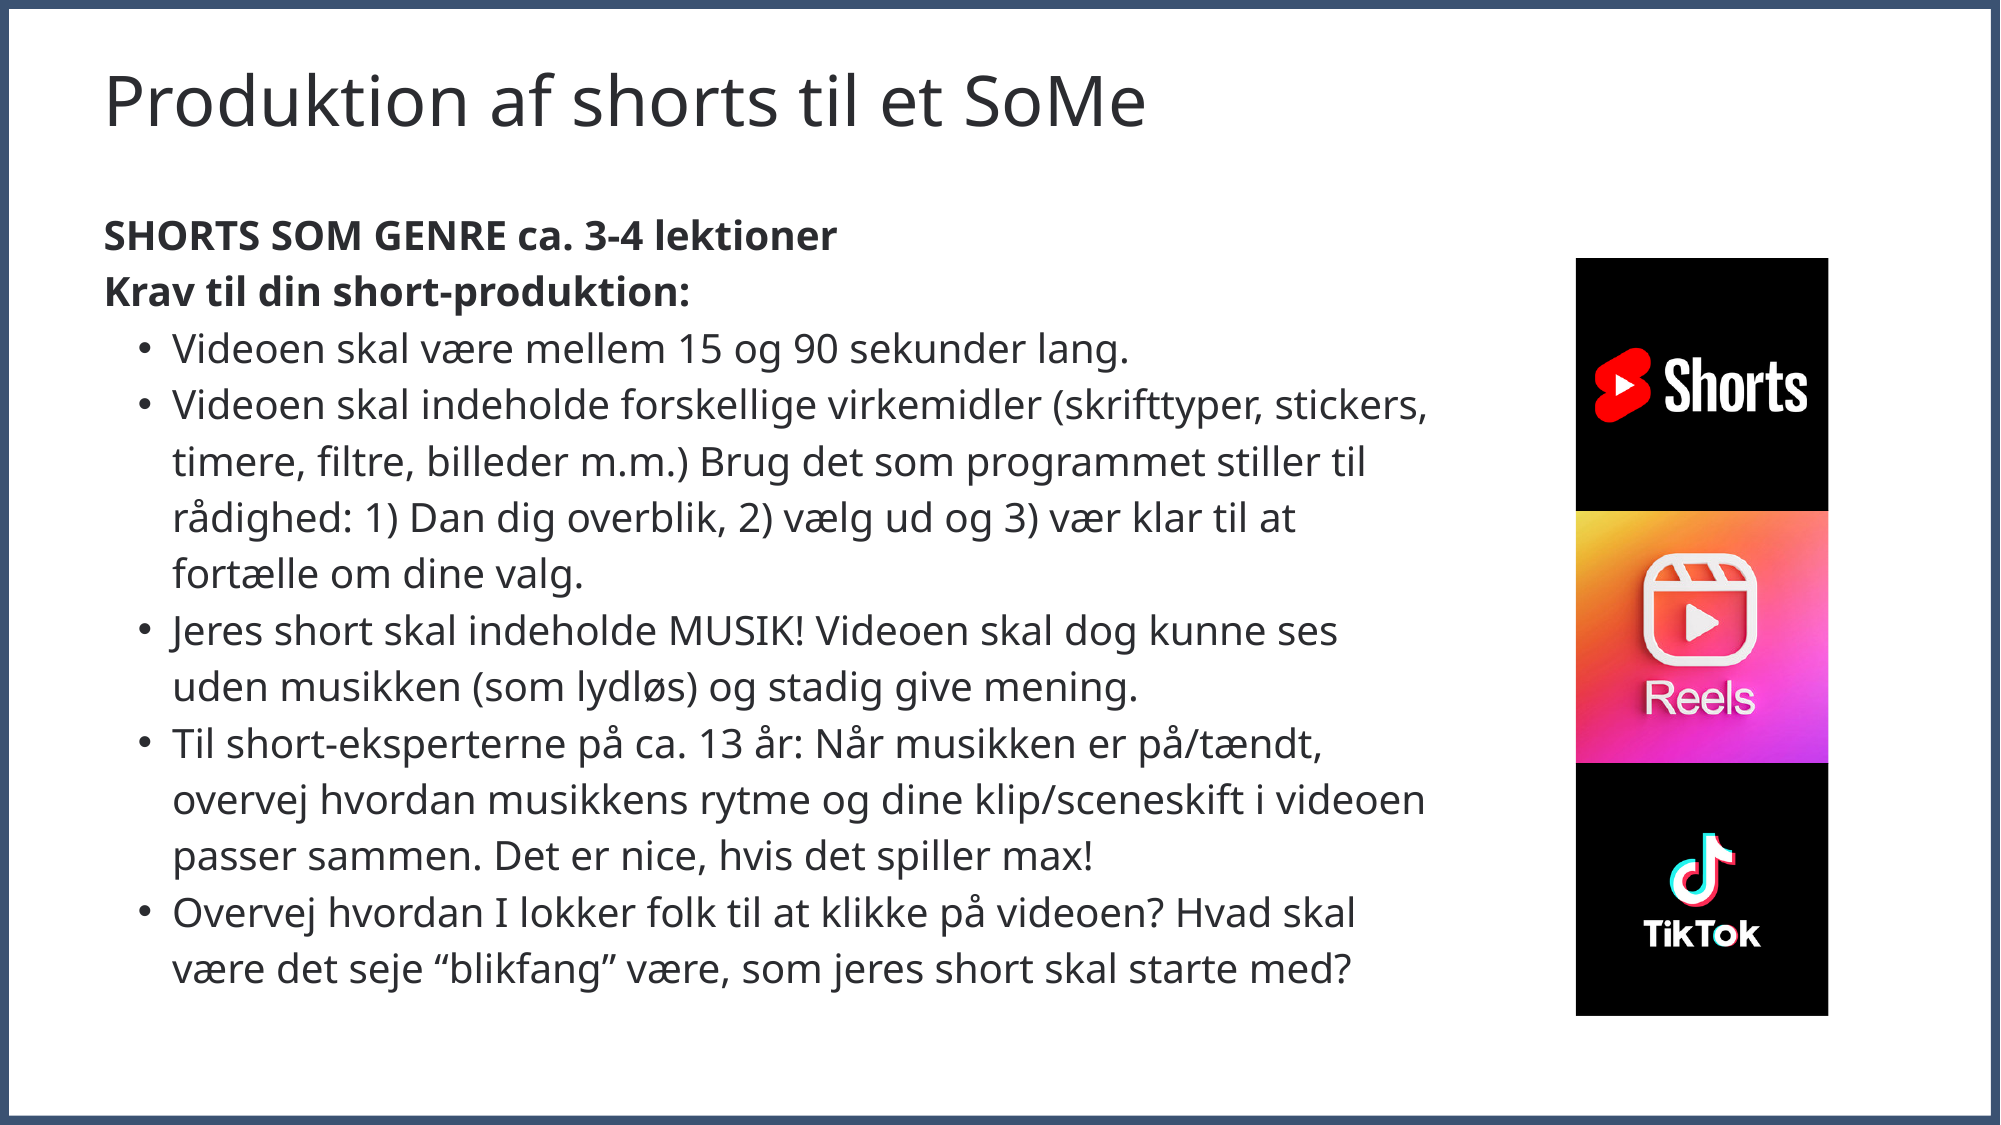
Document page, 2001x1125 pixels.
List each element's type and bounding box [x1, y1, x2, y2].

text_box [0, 0, 2000, 1125]
